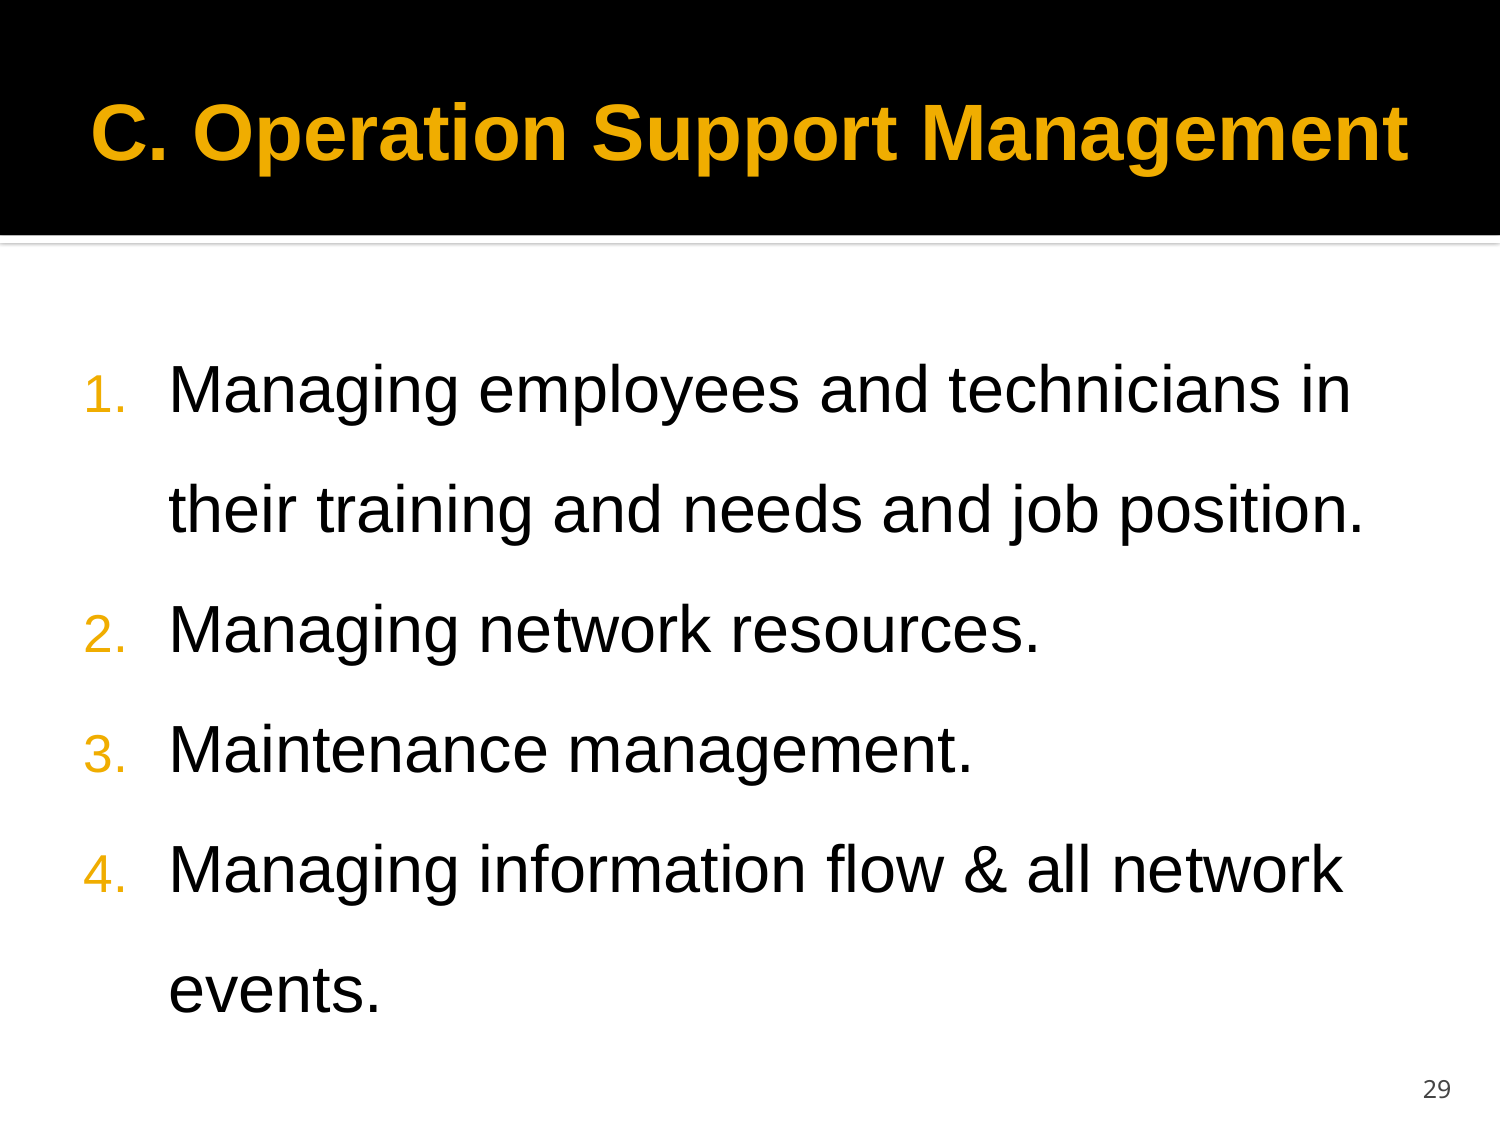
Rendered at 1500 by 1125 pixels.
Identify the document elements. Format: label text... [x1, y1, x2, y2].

title C. Operation Support Management [75, 25, 1425, 231]
slide_number 29 [1345, 1062, 1467, 1108]
list Managing employees and technicians in their training and needs and job position. Managing network resources. Maintenance management. Managing information flow & all network events. [75, 291, 1425, 1050]
